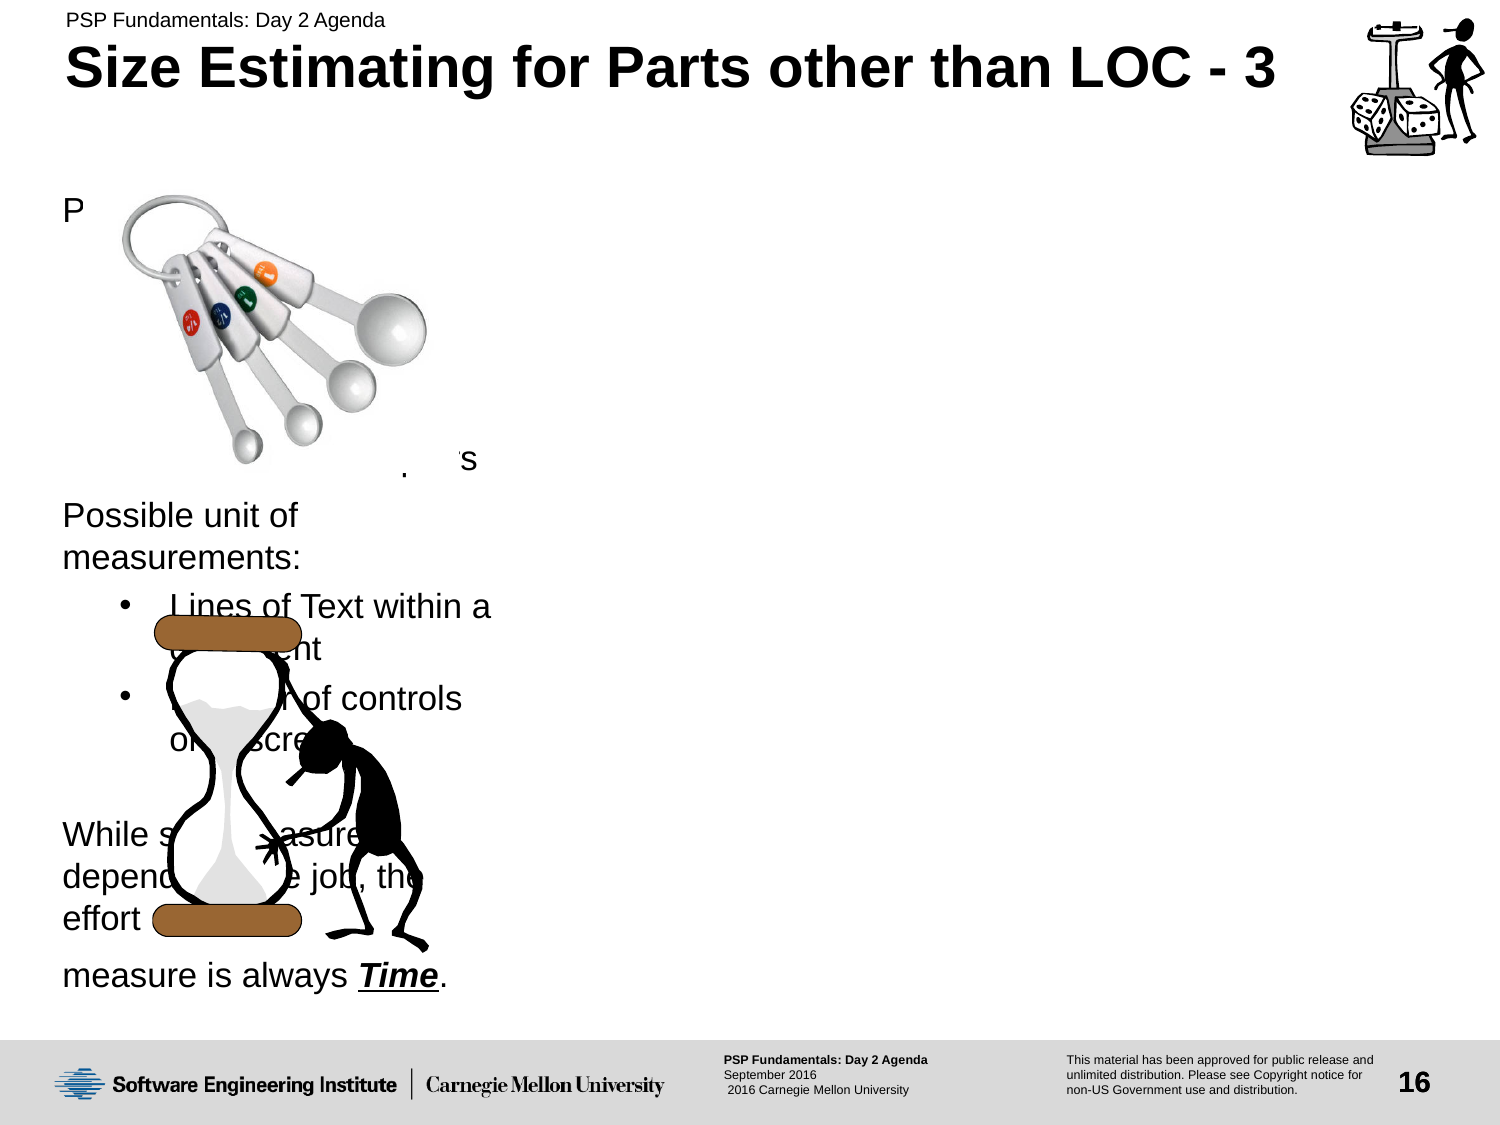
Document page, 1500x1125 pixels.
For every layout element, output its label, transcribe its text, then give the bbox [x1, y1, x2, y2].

picture [152, 614, 429, 953]
picture [83, 184, 459, 473]
title Size Estimating for Parts other than LOC - 3 [65, 37, 1349, 148]
list Possible proxies: Objects Screens Files Scripts Document Chapters Possible unit of measurements: Lines of Text within a document Number of controls on a screen While size measure depends on the job, the effort measure is always Time. [62, 187, 507, 1000]
picture [46, 1061, 673, 1104]
picture [1349, 18, 1485, 157]
